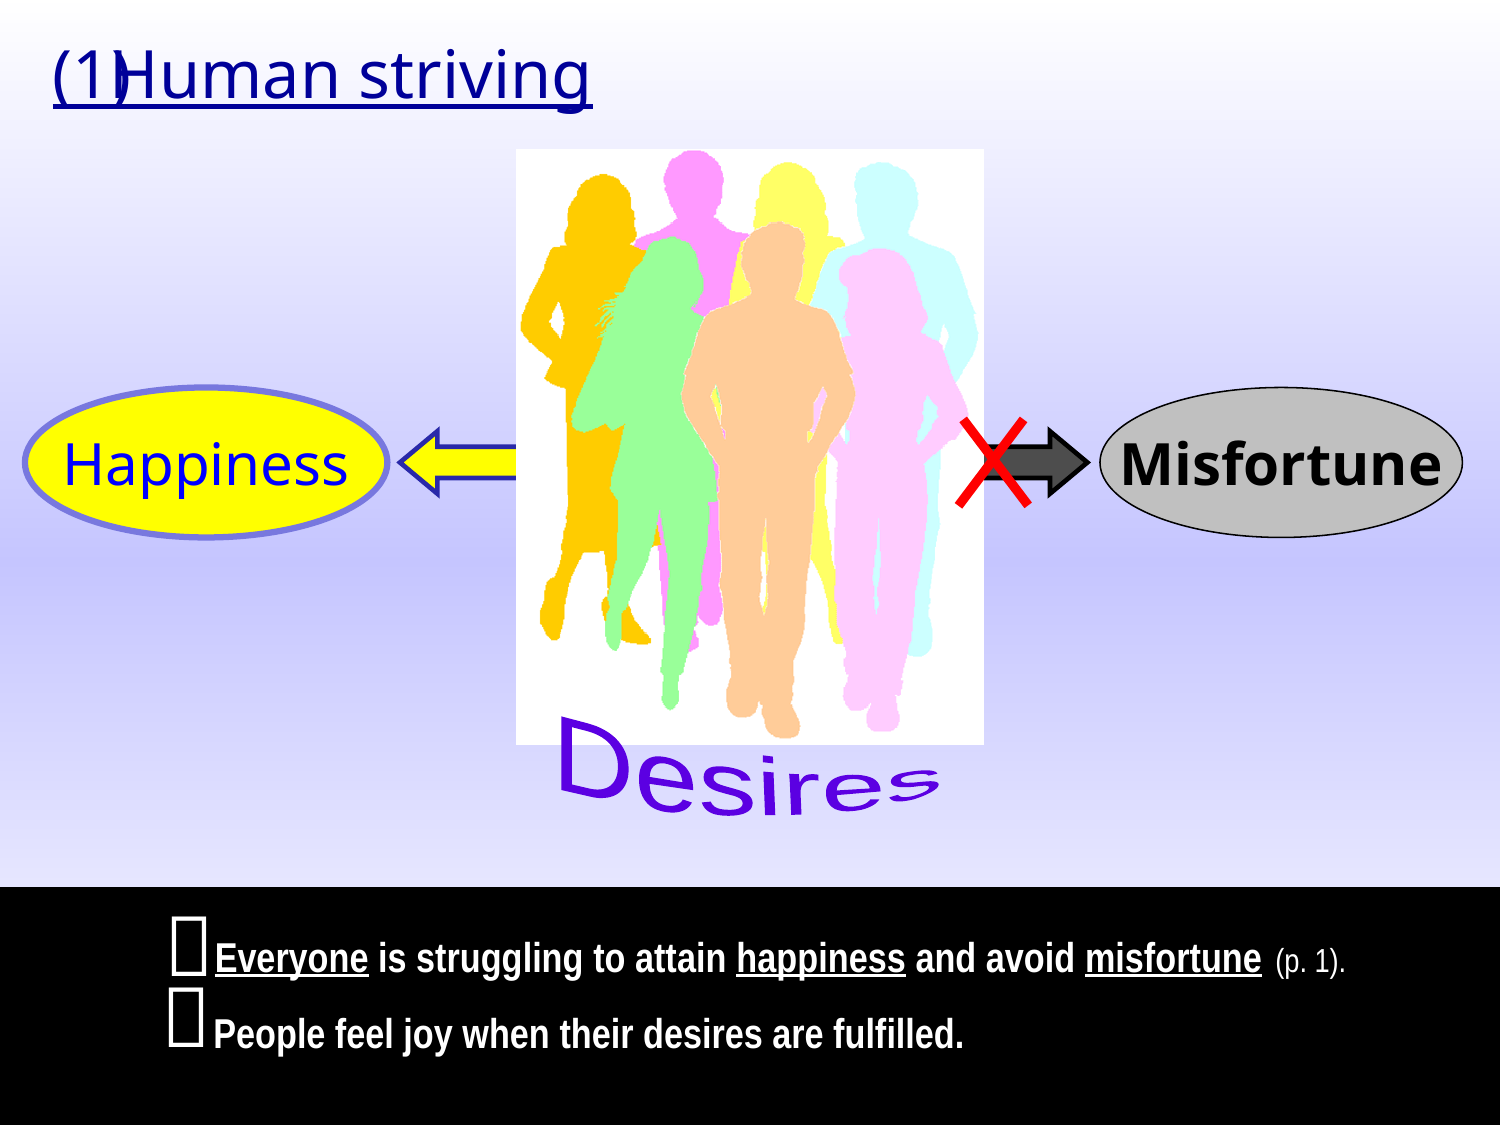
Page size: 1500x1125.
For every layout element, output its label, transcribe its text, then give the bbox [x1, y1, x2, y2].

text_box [949, 426, 1037, 499]
text_box [0, 887, 1500, 1125]
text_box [21, 24, 569, 121]
text_box [1041, 431, 1088, 494]
picture [515, 149, 985, 745]
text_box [146, 999, 979, 1066]
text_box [149, 916, 1388, 996]
text_box Misfortune [1099, 387, 1463, 538]
text_box Happiness [24, 387, 388, 538]
text_box [399, 431, 510, 494]
